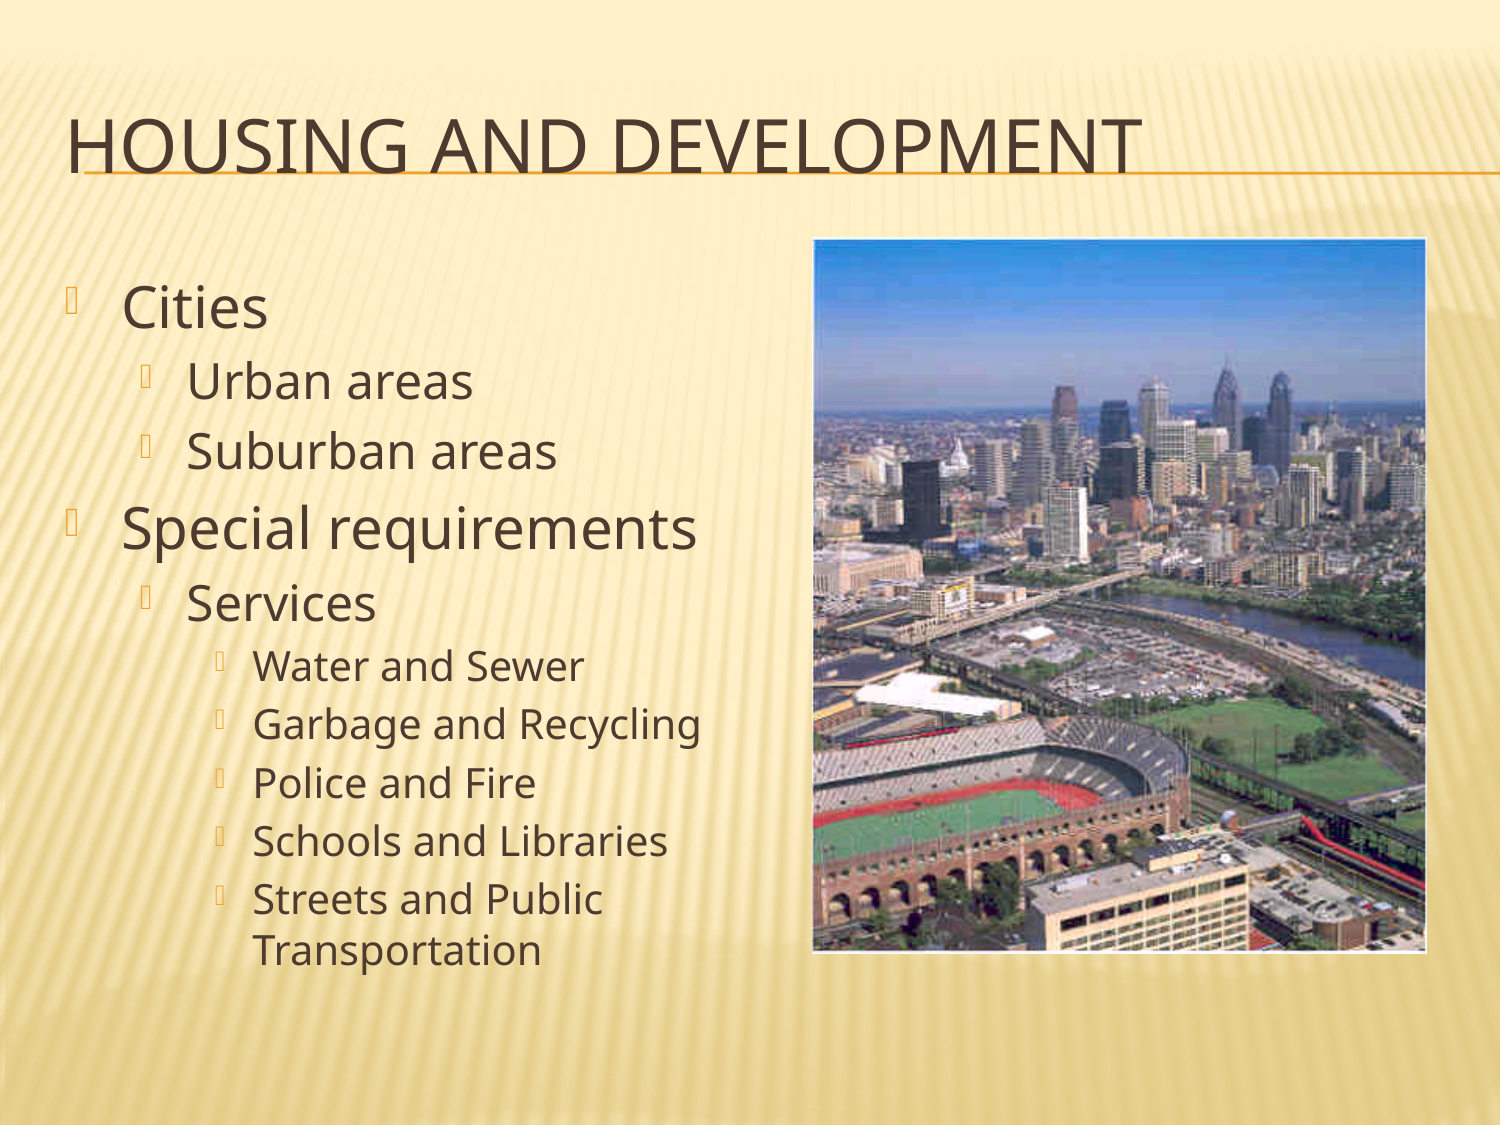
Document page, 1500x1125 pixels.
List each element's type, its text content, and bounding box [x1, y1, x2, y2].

title Housing and Development [49, 75, 1475, 213]
list Cities Urban areas Suburban areas Special requirements Services Water and Sewer Garbage and Recycling Police and Fire Schools and Libraries Streets and Public Transportation [50, 262, 738, 1038]
picture [812, 237, 1427, 954]
